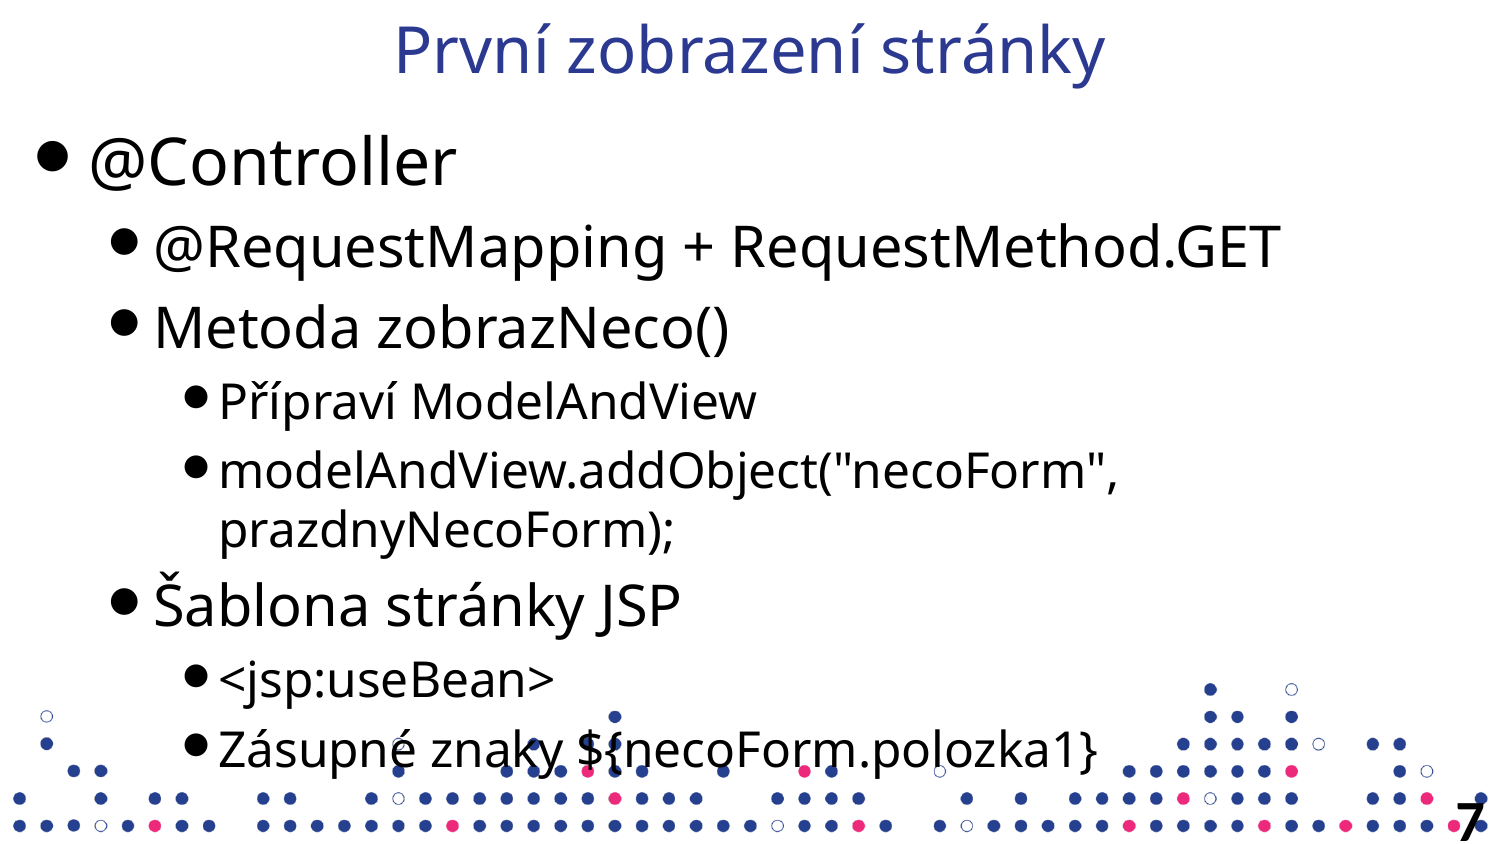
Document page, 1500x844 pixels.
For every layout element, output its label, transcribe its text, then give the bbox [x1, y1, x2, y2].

slide_number 7 [1149, 797, 1500, 838]
list @Controller @RequestMapping + RequestMethod.GET Metoda zobrazNeco() Přípraví ModelAndView modelAndView.addObject("necoForm", prazdnyNecoForm); Šablona stránky JSP <jsp:useBean> Zásupné znaky ${necoForm.polozka1} [17, 111, 1483, 786]
picture [0, 674, 1500, 844]
title První zobrazení stránky [75, 0, 1425, 95]
